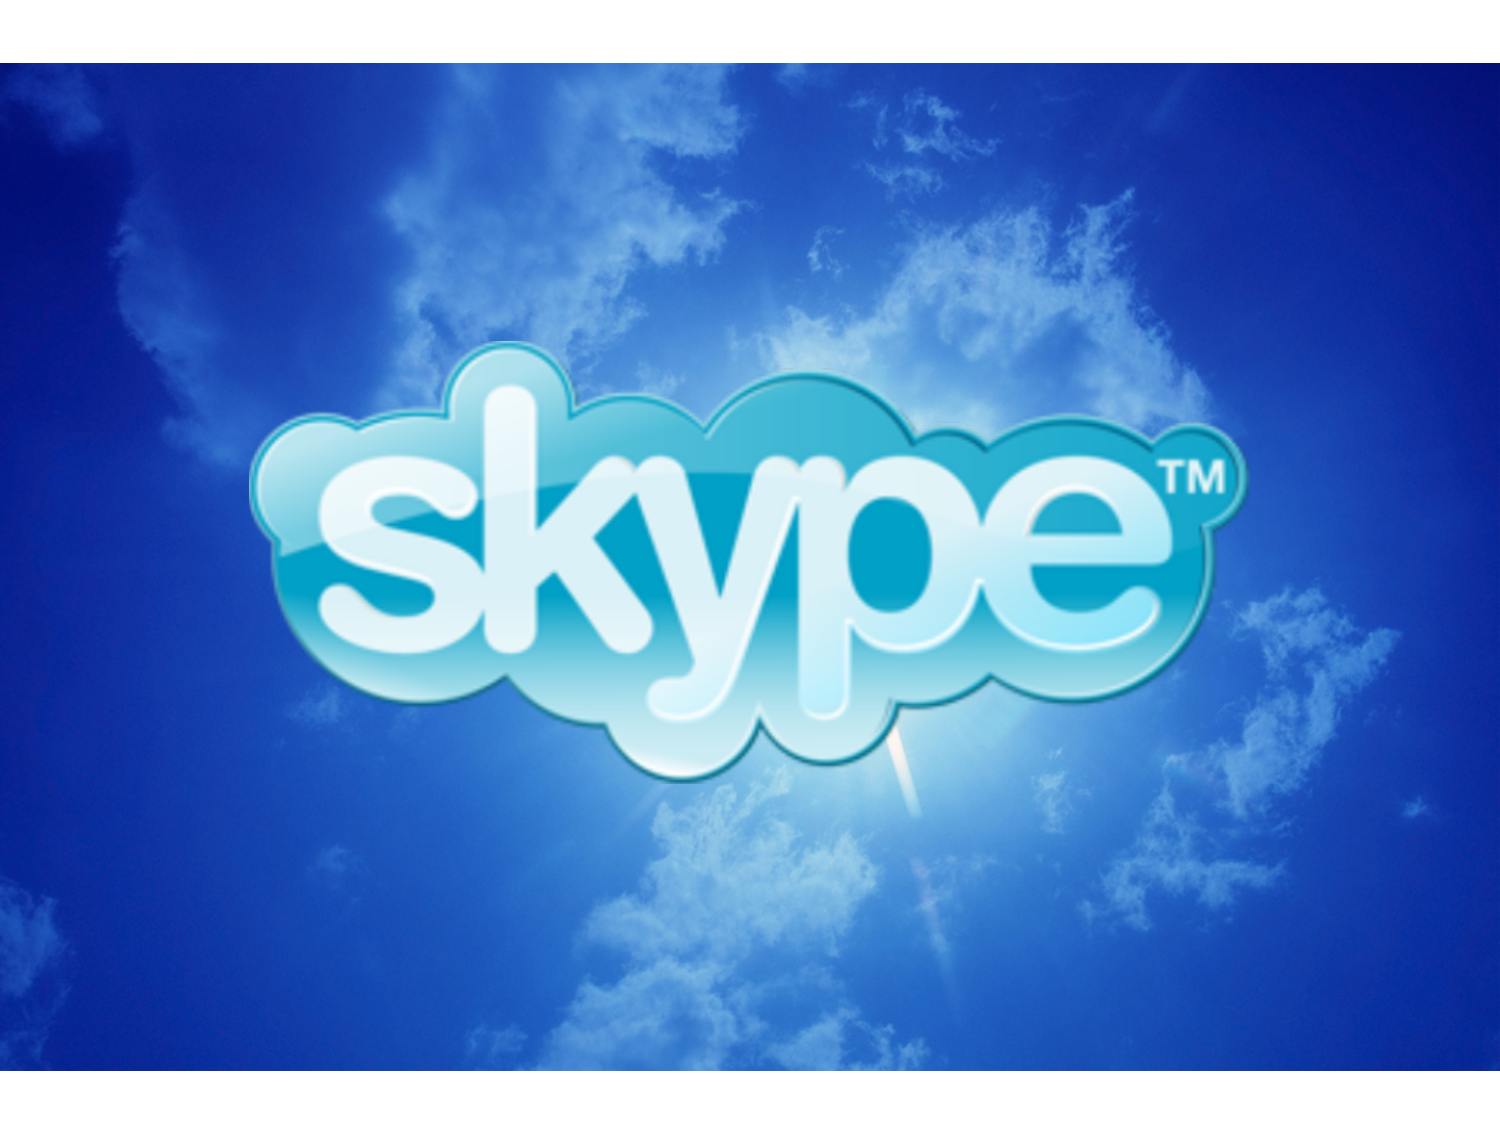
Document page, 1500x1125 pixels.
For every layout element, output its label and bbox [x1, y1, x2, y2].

picture [0, 63, 1500, 1071]
